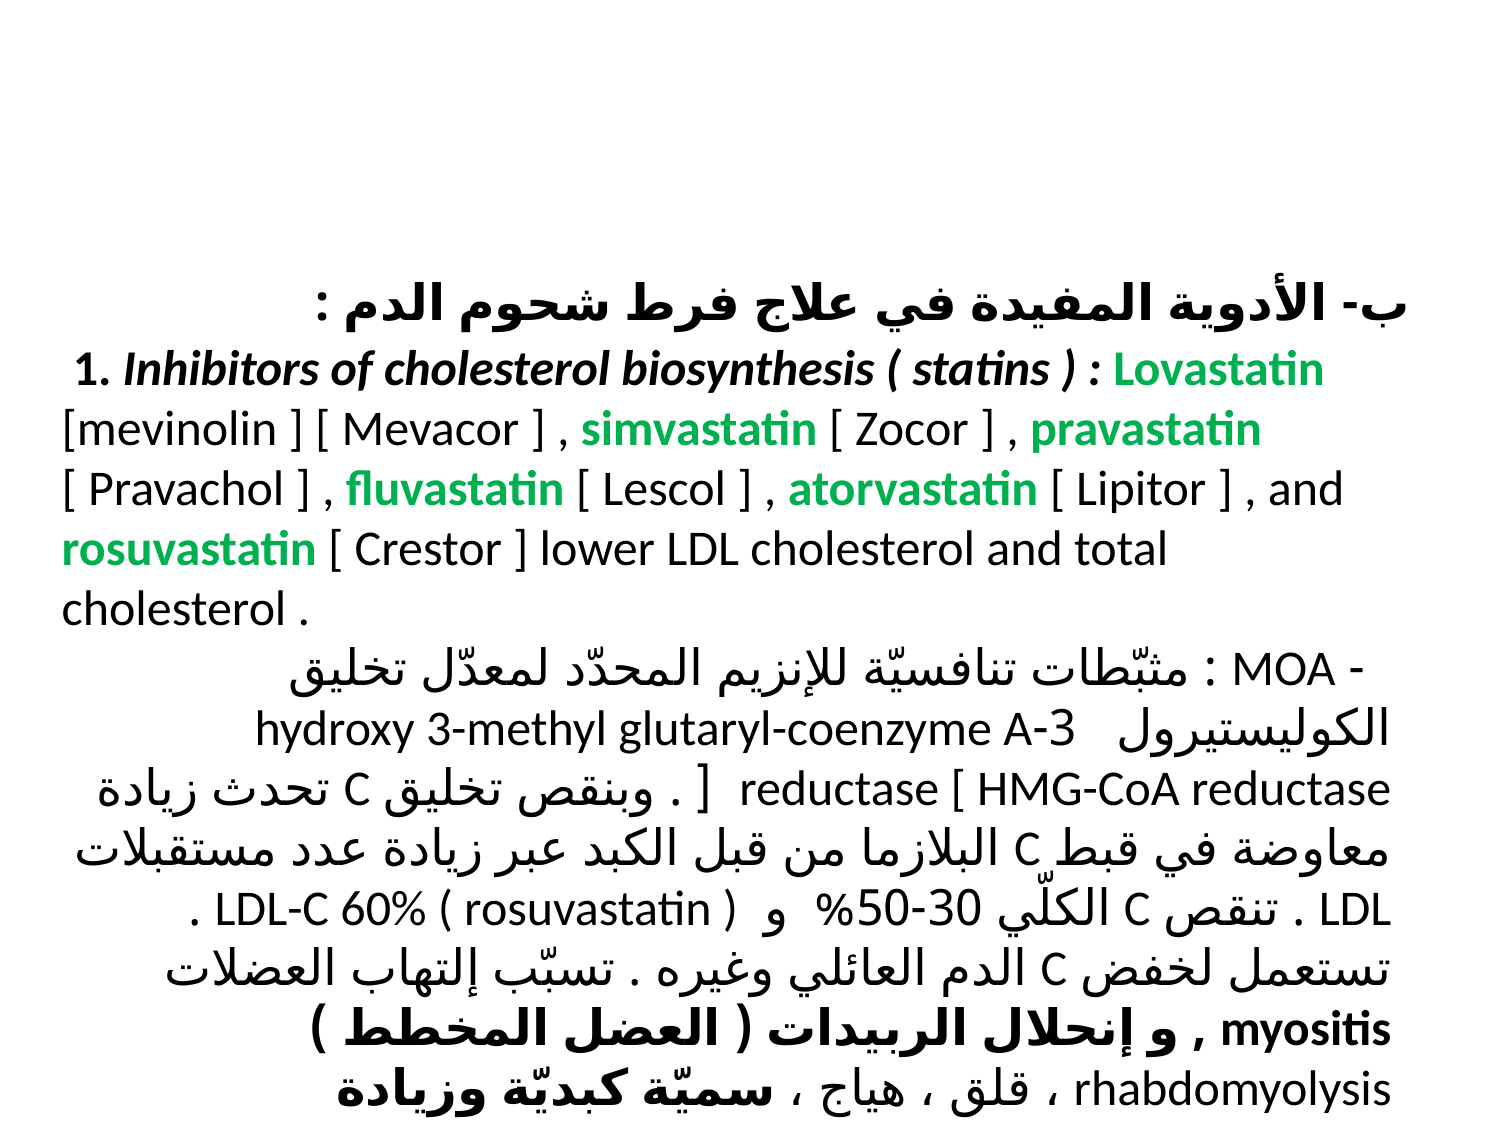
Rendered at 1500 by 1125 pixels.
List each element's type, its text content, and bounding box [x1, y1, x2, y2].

text_box 1. Inhibitors of cholesterol biosynthesis ( statins ) : Lovastatin [mevinolin ] [ Mevacor ] , simvastatin [ Zocor ] , pravastatin [ Pravachol ] , fluvastatin [ Lescol ] , atorvastatin [ Lipitor ] , and rosuvastatin [ Crestor ] lower LDL cholesterol and total cholesterol . - MOA : مثبّطات تنافسيّة للإنزيم المحدّد لمعدّل تخليق الكوليستيرول 3-hydroxy 3-methyl glutaryl-coenzyme A reductase [ HMG-CoA reductase [ . وبنقص تخليق C تحدث زيادة معاوضة في قبط C البلازما من قبل الكبد عبر زيادة عدد مستقبلات LDL . تنقص C الكلّي 30-50% و LDL-C 60% ( rosuvastatin ) . تستعمل لخفض C الدم العائلي وغيره . تسبّب إلتهاب العضلات myositis , و إنحلال الربيدات ( العضل المخطط ) rhabdomyolysis ، قلق ، هياج ، سميّة كبديّة وزيادة aminotransferases . [46, 328, 1407, 1125]
list ب- الأدوية المفيدة في علاج فرط شحوم الدم : [75, 262, 1425, 1005]
